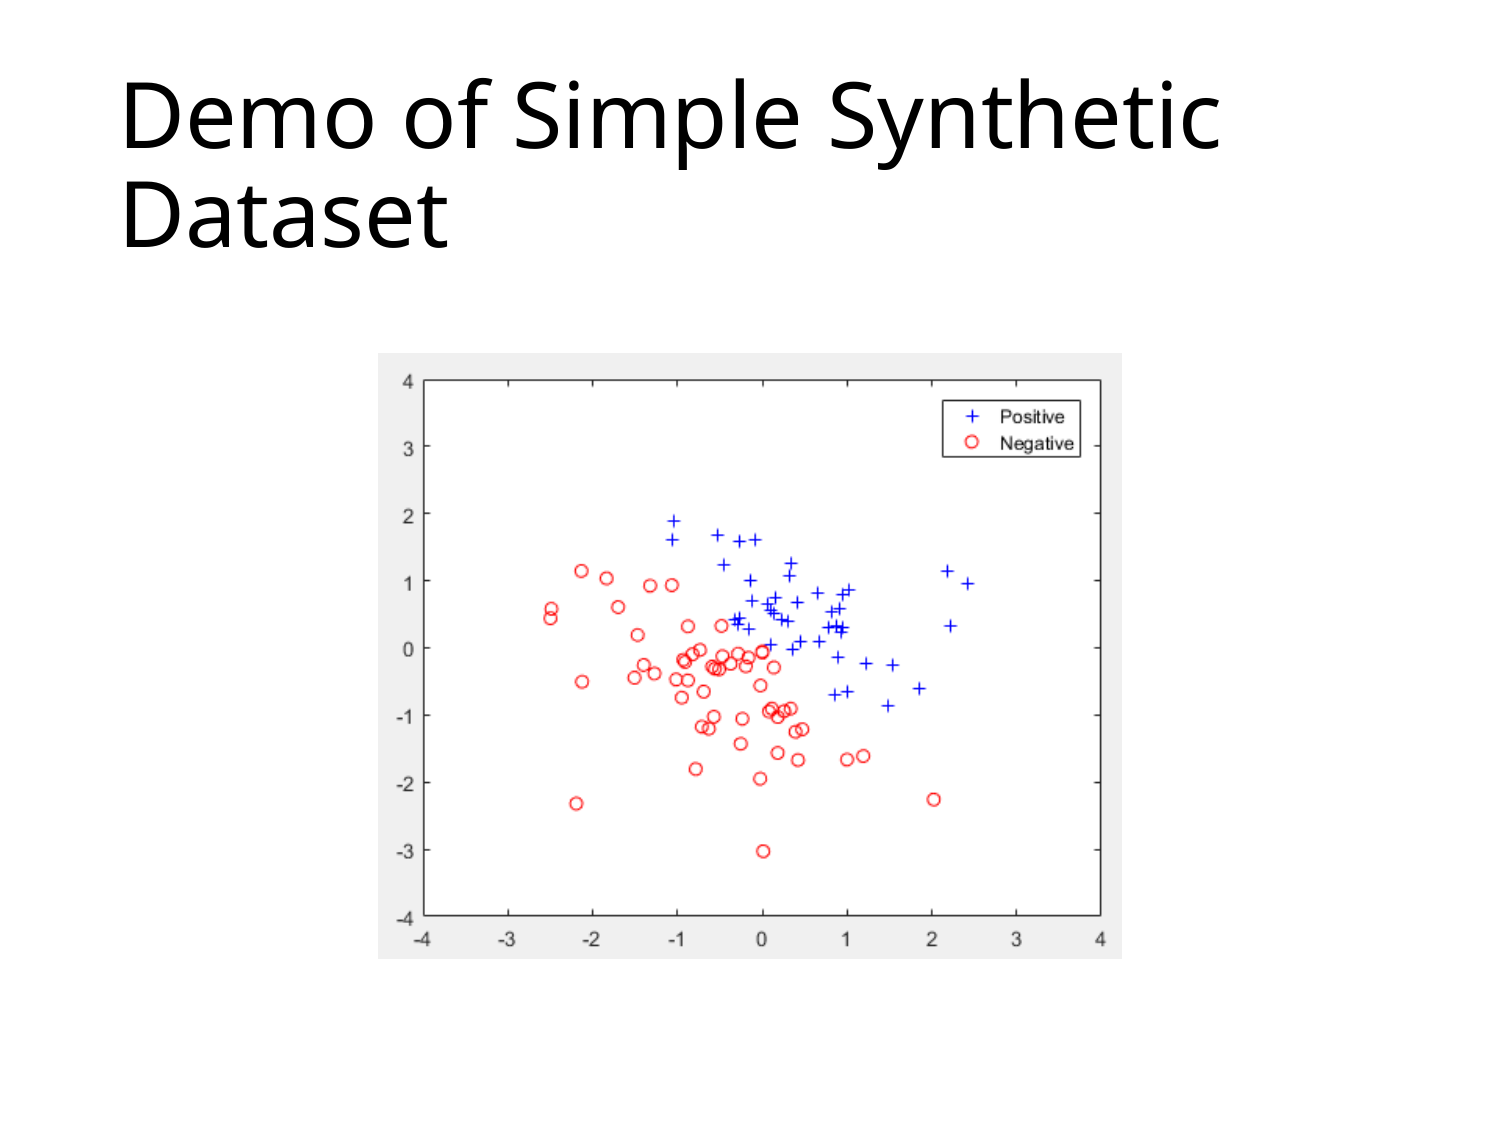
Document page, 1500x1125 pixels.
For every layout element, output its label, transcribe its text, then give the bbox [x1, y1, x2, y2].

title Demo of Simple Synthetic Dataset [103, 59, 1397, 278]
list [378, 354, 1122, 959]
